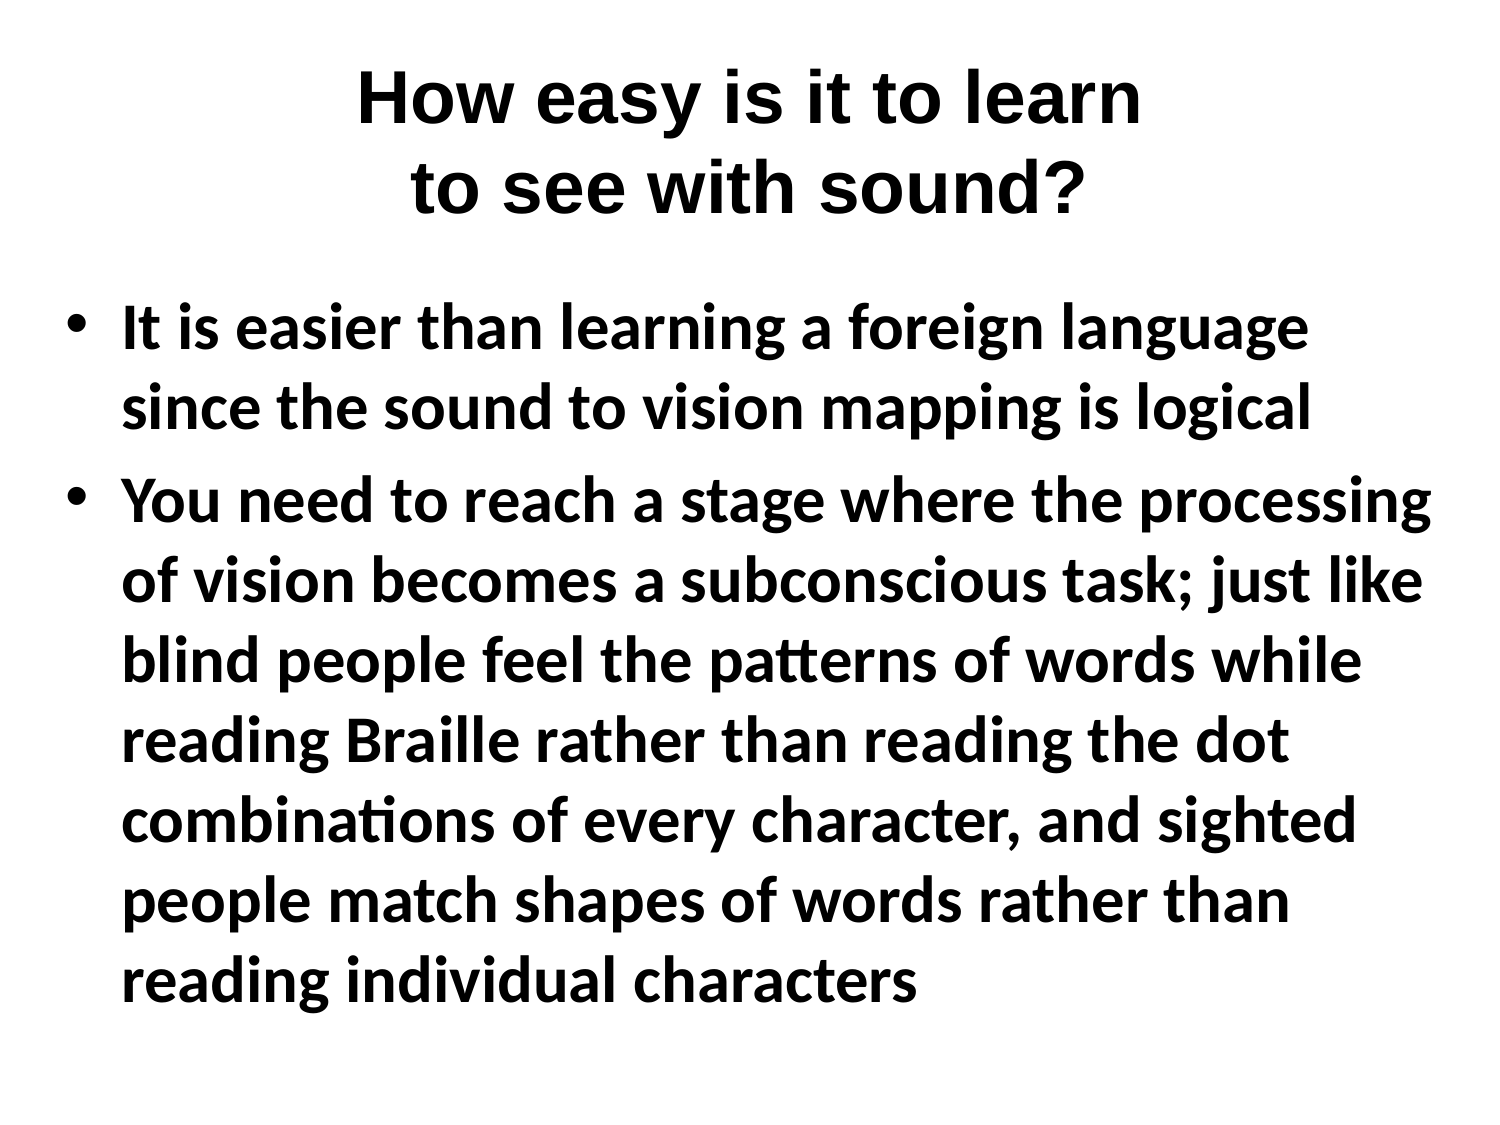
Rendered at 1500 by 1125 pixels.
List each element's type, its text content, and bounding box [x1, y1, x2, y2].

title How easy is it to learn to see with sound? [74, 44, 1426, 233]
list It is easier than learning a foreign language since the sound to vision mapping is logical You need to reach a stage where the processing of vision becomes a subconscious task; just like blind people feel the patterns of words while reading Braille rather than reading the dot combinations of every character, and sighted people match shapes of words rather than reading individual characters [49, 274, 1463, 1076]
